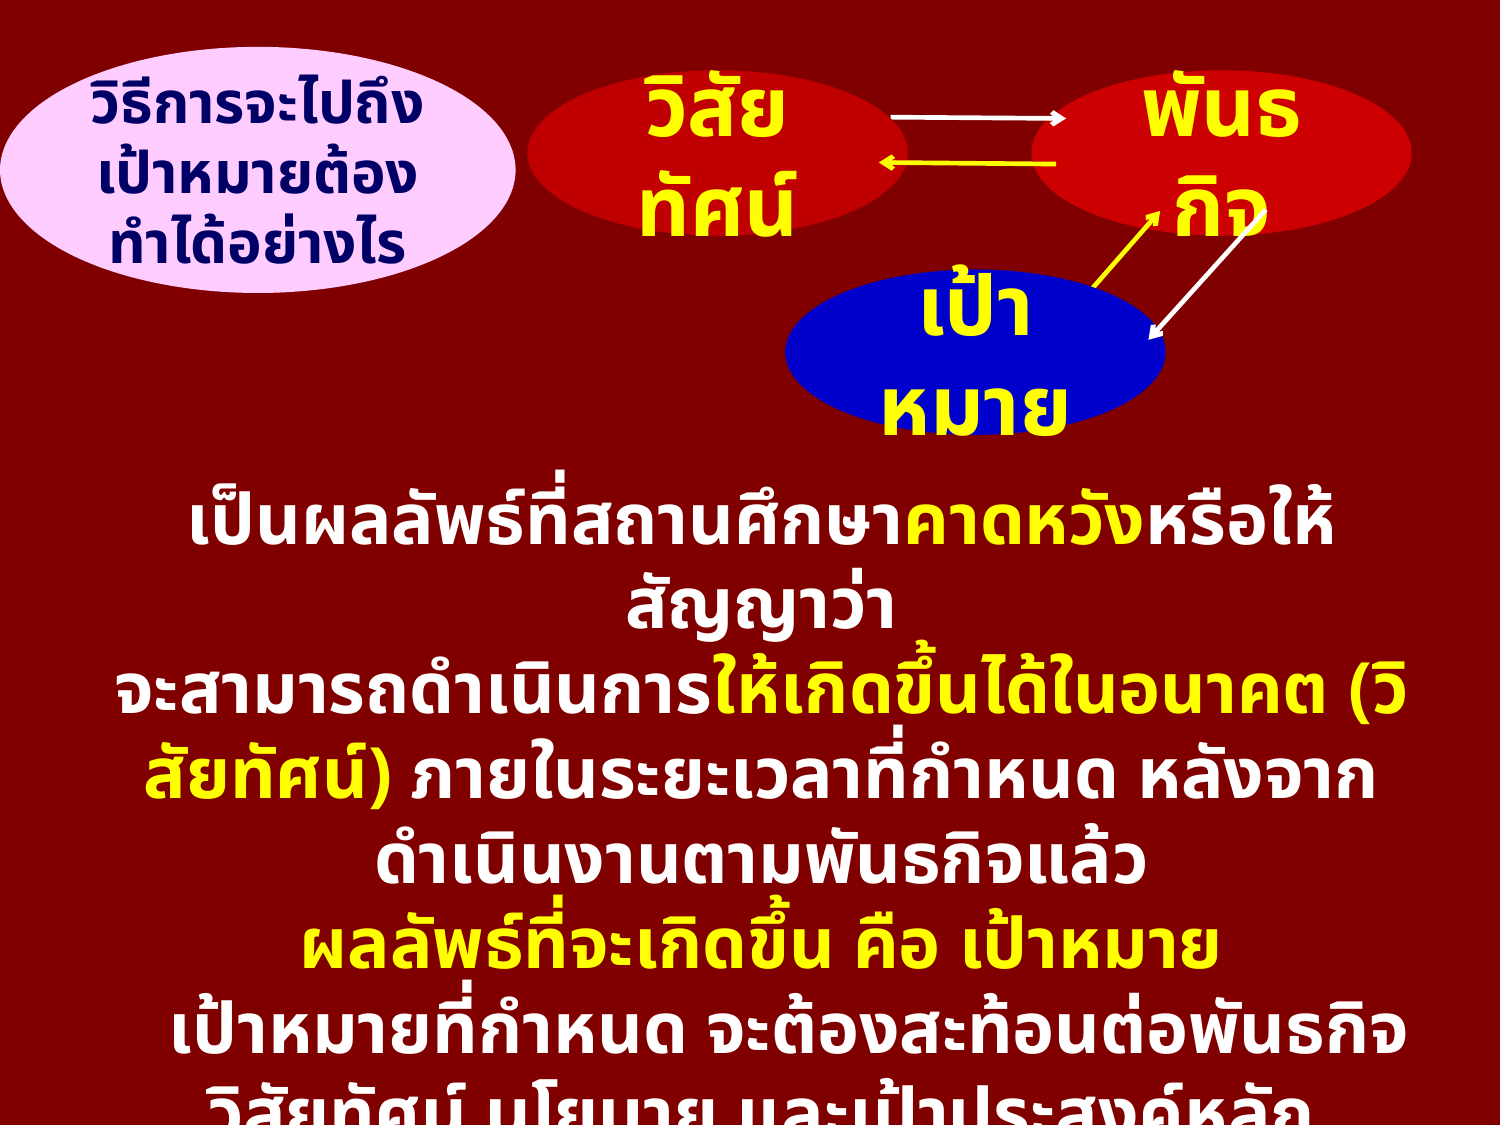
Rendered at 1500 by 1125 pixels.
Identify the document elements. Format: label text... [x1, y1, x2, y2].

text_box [1071, 216, 1139, 300]
text_box วิธีการจะไปถึงเป้าหมายต้องทำได้อย่างไร [0, 44, 518, 296]
text_box เป็นผลลัพธ์ที่สถานศึกษาคาดหวังหรือให้สัญญาว่า จะสามารถดำเนินการให้เกิดขึ้นได้ในอนาคต (วิสัยทัศน์) ภายในระยะเวลาที่กำหนด หลังจากดำเนินงานตามพันธกิจแล้ว ผลลัพธ์ที่จะเกิดขึ้น คือ เป้าหมาย เป้าหมายที่กำหนด จะต้องสะท้อนต่อพันธกิจ วิสัยทัศน์ นโยบาย และเป้าประสงค์หลัก [93, 465, 1430, 1125]
text_box เป้าหมาย [783, 267, 1168, 437]
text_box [1141, 215, 1273, 334]
text_box วิสัยทัศน์ [525, 68, 910, 238]
text_box พันธกิจ [1029, 68, 1414, 235]
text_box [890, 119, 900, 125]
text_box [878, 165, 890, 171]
table_cell [1032, 167, 1056, 171]
